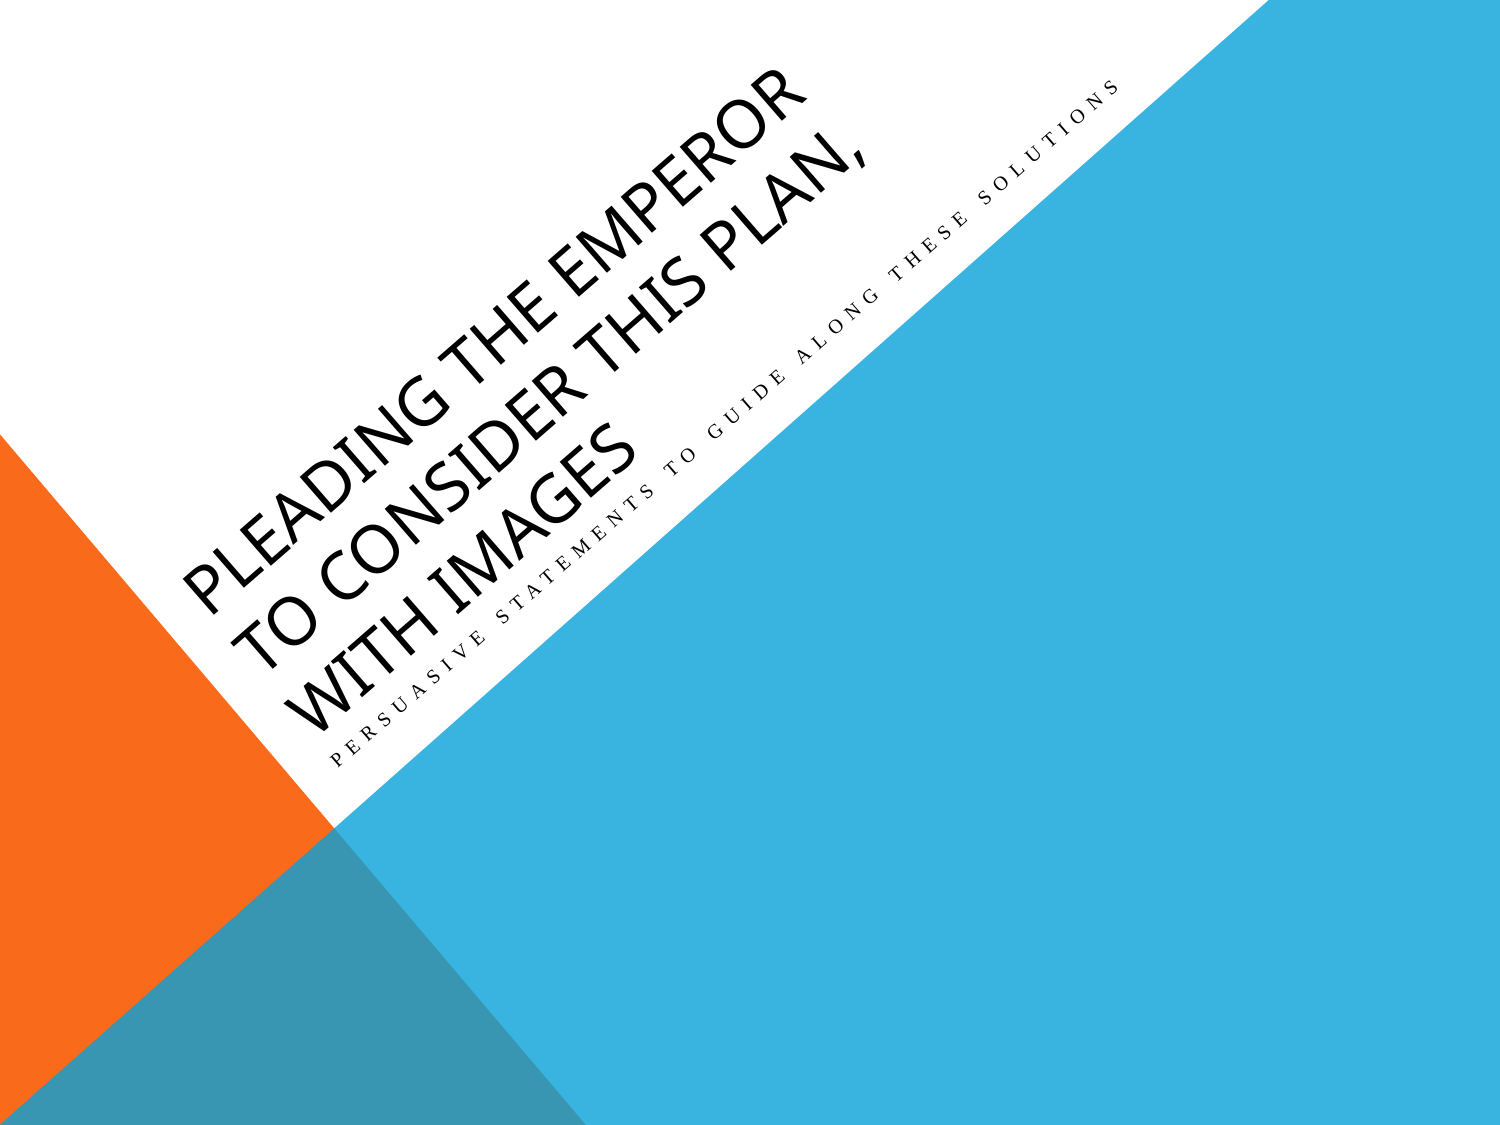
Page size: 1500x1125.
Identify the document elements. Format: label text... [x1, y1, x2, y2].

title Pleading the emperor to consider this plan, with images [182, 4, 1012, 761]
subtitle Persuasive statements to guide along these solutions [312, 61, 1154, 804]
